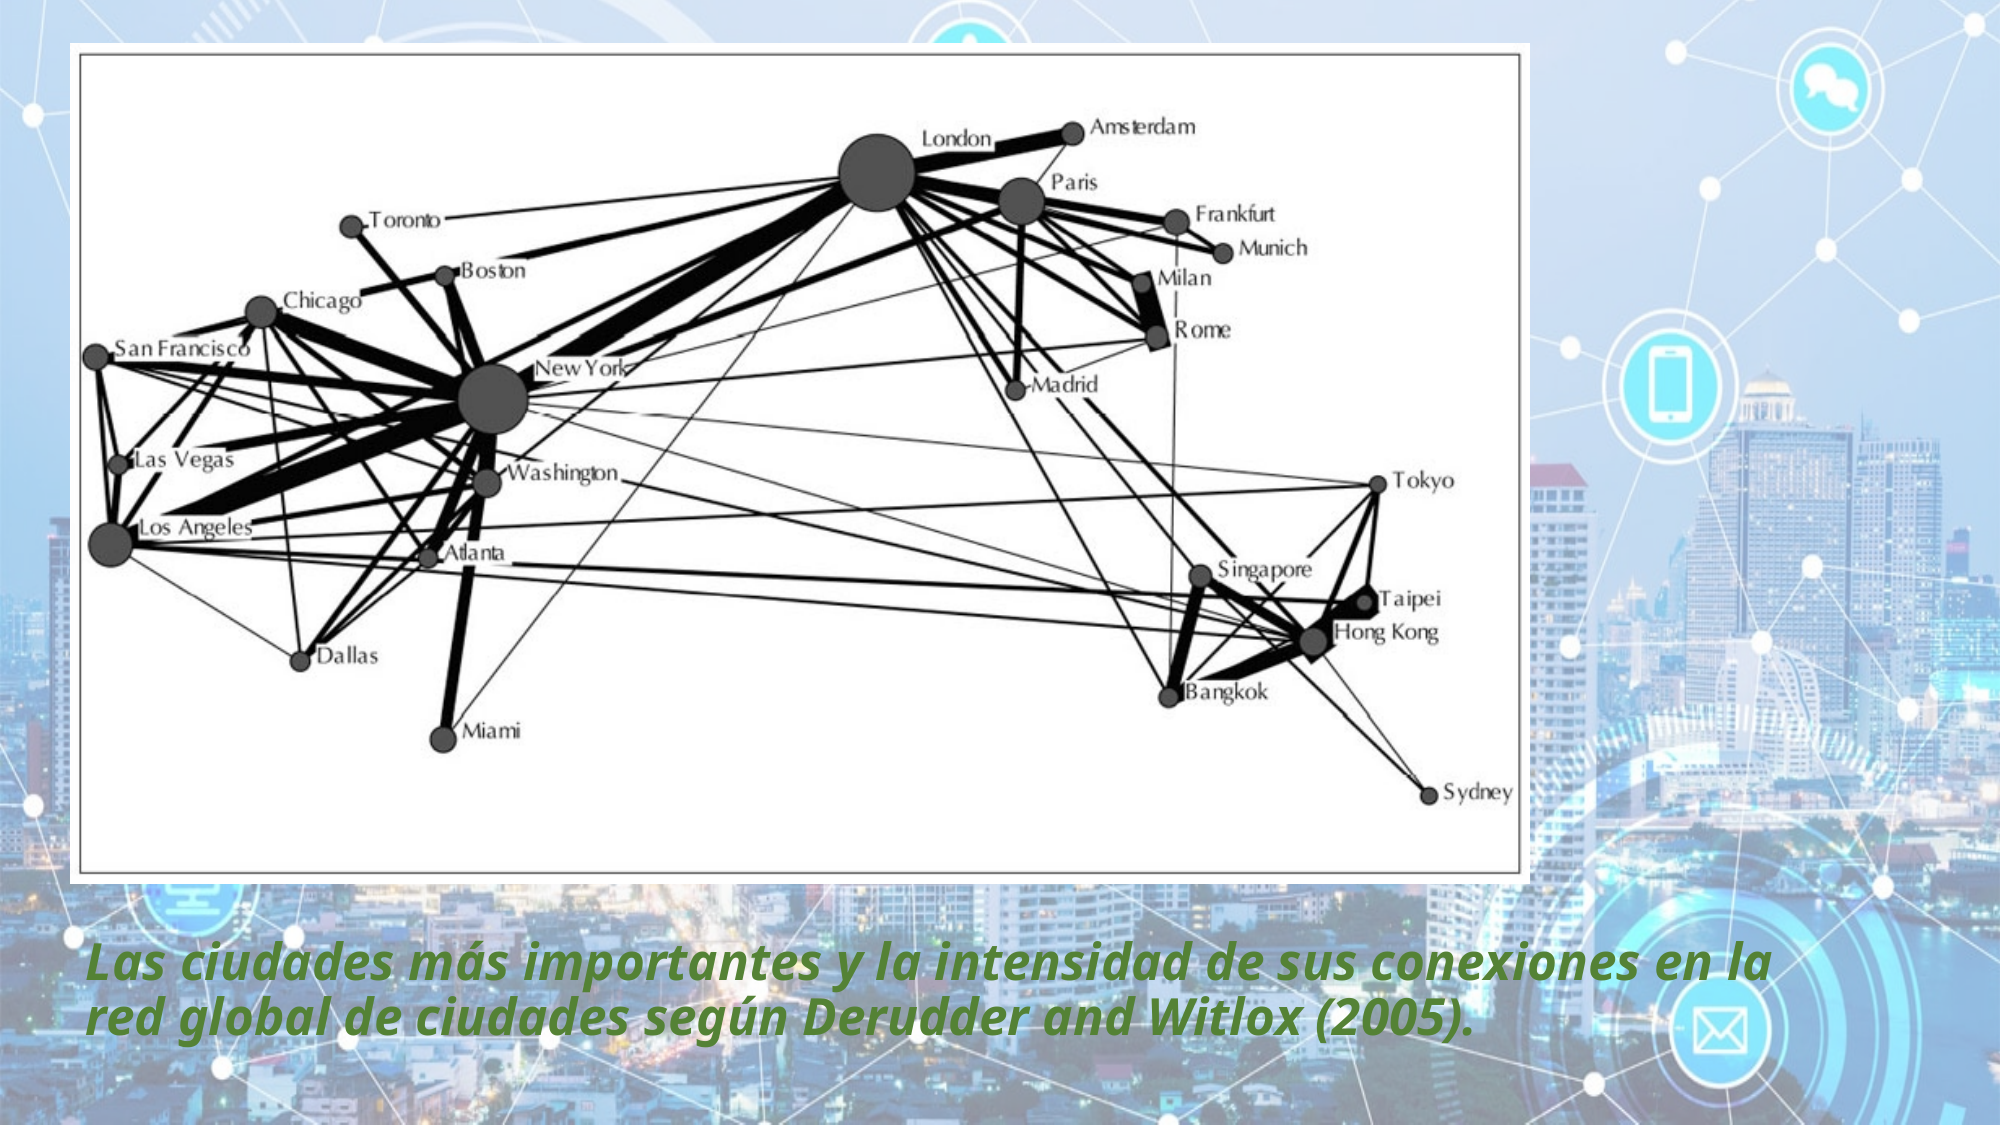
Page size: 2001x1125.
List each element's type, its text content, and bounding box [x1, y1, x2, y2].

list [70, 43, 1530, 884]
title Las ciudades más importantes y la intensidad de sus conexiones en la red global de ciudades según Derudder and Witlox (2005). [70, 909, 1796, 1074]
